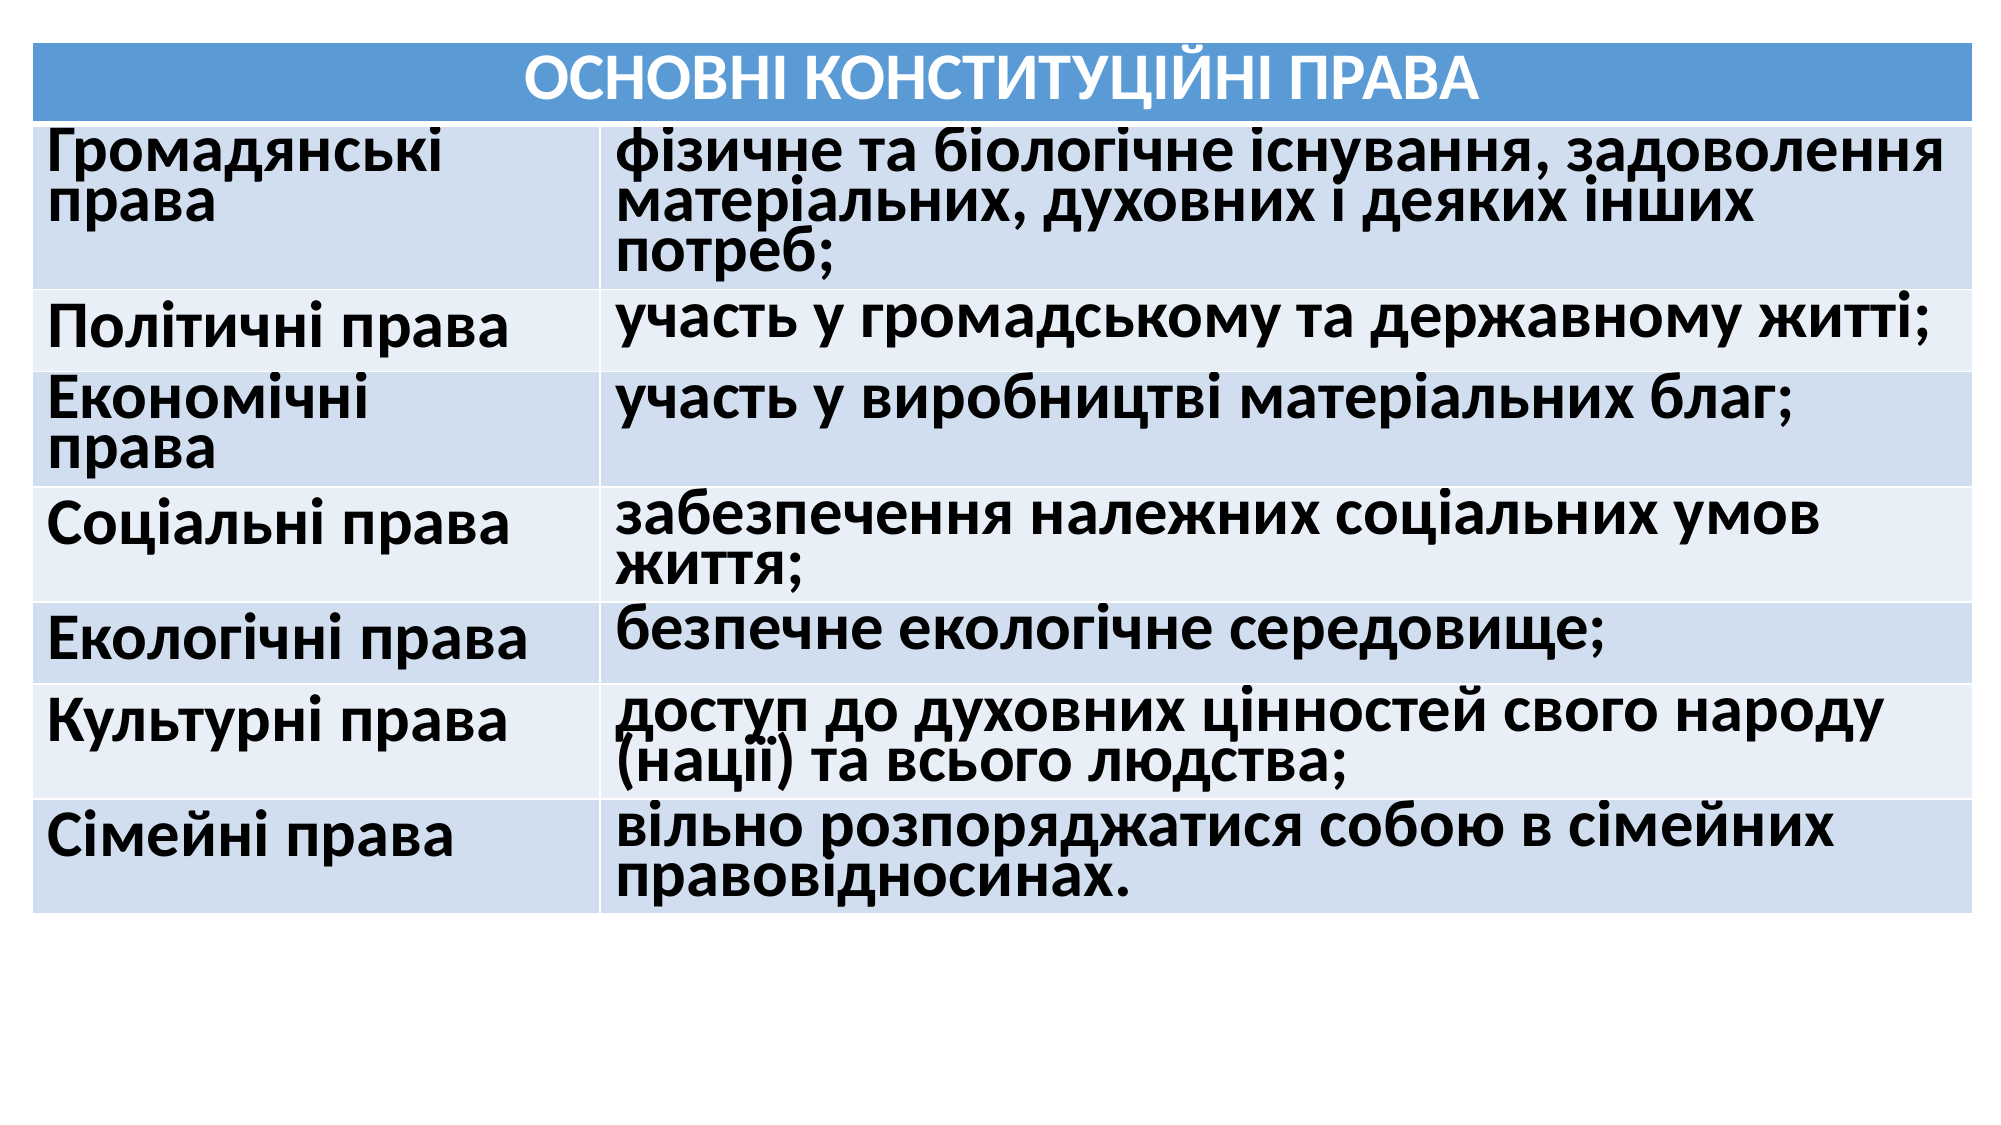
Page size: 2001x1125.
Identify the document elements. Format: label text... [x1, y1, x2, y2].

table_cell безпечне екологічне середовище; [601, 603, 1972, 683]
table_cell участь у виробництві матеріальних благ; [601, 372, 1972, 486]
table_cell Сімейні права [33, 800, 599, 913]
table_cell Соціальні права [33, 488, 599, 601]
table_cell вільно розпоряджатися собою в сімейних правовідносинах. [601, 800, 1972, 913]
table_cell фізичне та біологічне існування, задоволення матеріальних, духовних і деяких інших потреб; [601, 127, 1972, 289]
table_cell Екологічні права [33, 603, 599, 683]
table_cell Культурні права [33, 685, 599, 798]
table_cell забезпечення належних соціальних умов життя; [601, 488, 1972, 601]
table_cell Економічні права [33, 372, 599, 486]
table_cell Політичні права [33, 290, 599, 371]
table_cell участь у громадському та державному житті; [601, 290, 1972, 371]
table_cell Громадянські права [33, 127, 599, 289]
table_header ОСНОВНІ КОНСТИТУЦІЙНІ ПРАВА [33, 43, 1972, 121]
table_cell доступ до духовних цінностей свого народу (нації) та всього людства; [601, 685, 1972, 798]
